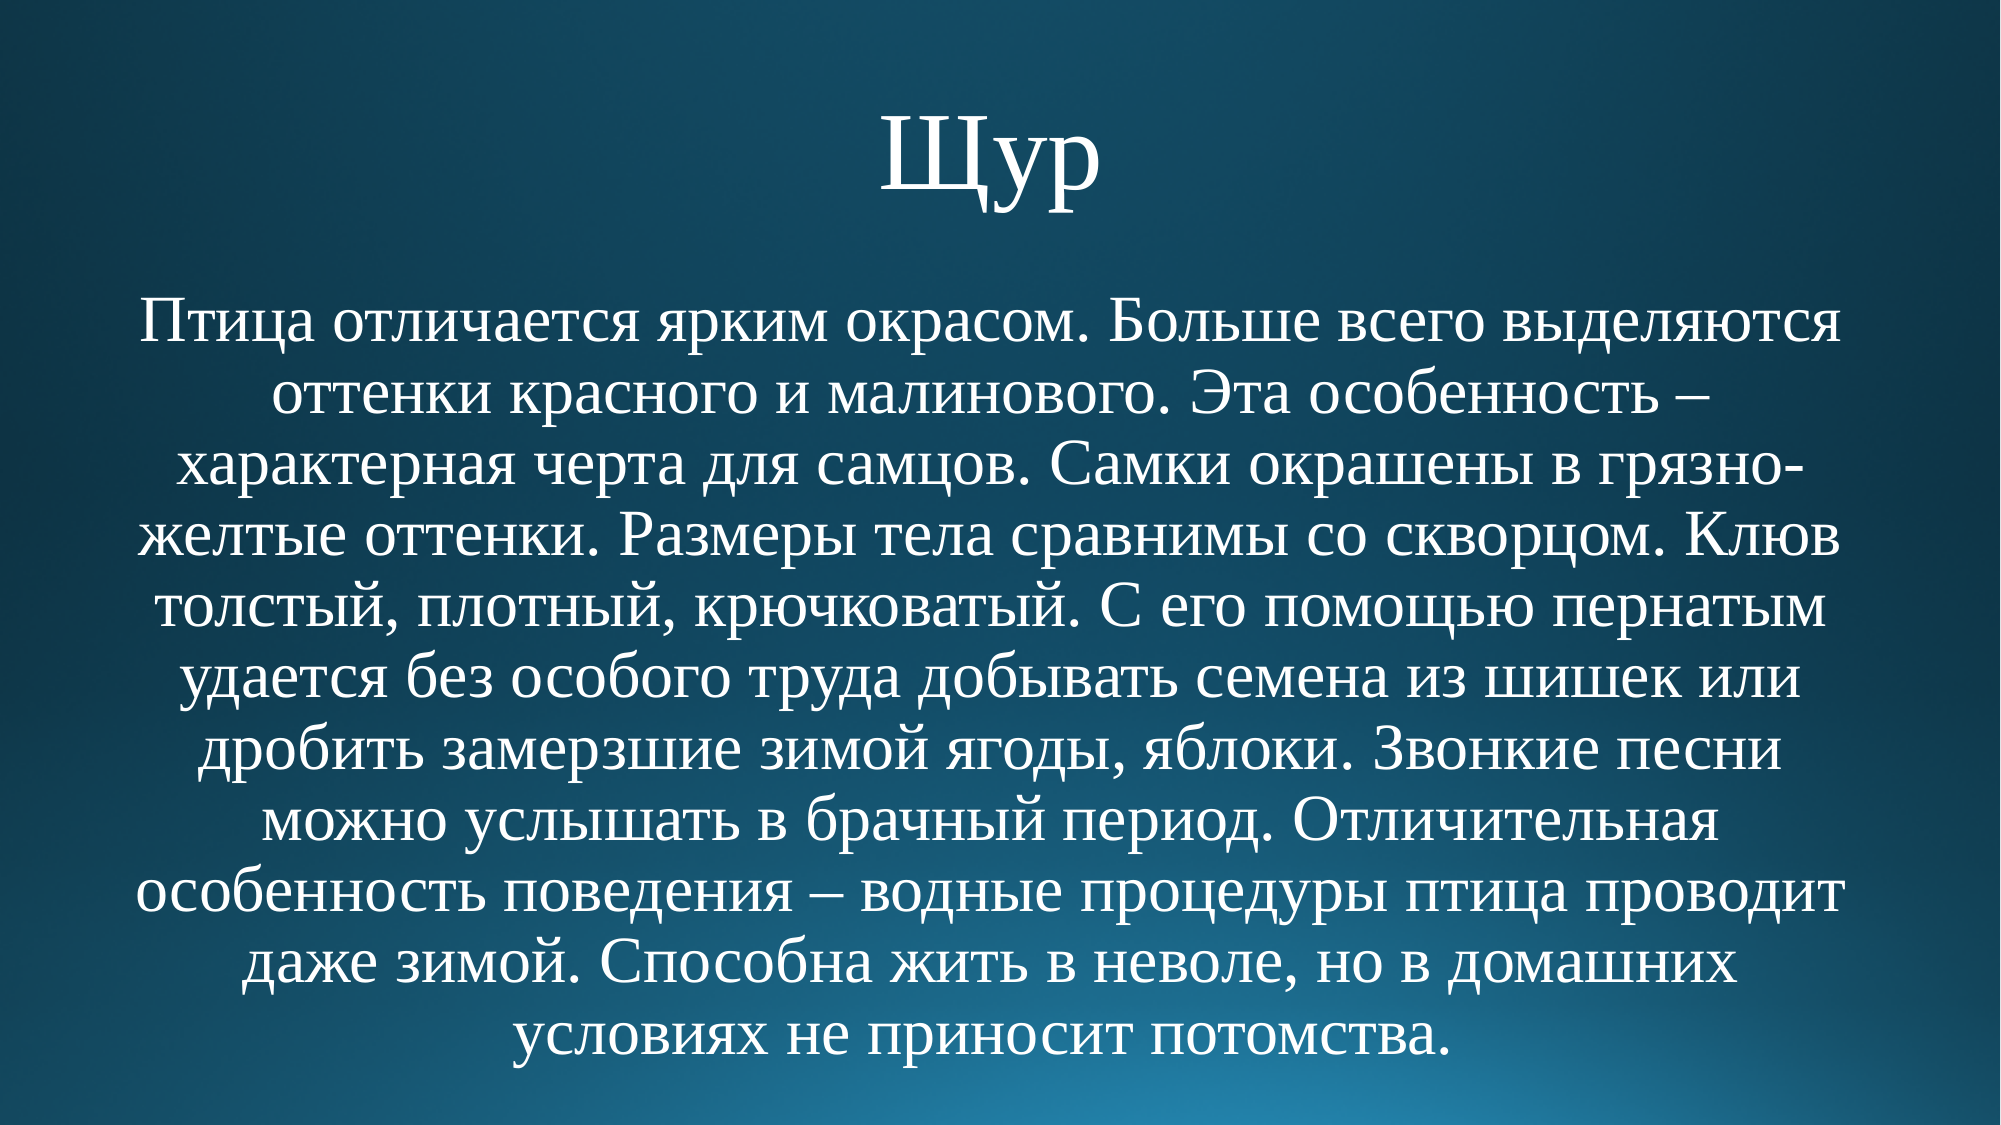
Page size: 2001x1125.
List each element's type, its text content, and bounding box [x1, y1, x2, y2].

title Щур Птица отличается ярким окрасом. Больше всего выделяются оттенки красного и малинового. Эта особенность – характерная черта для самцов. Самки окрашены в грязно-желтые оттенки. Размеры тела сравнимы со скворцом. Клюв толстый, плотный, крючковатый. С его помощью пернатым удается без особого труда добывать семена из шишек или дробить замерзшие зимой ягоды, яблоки. Звонкие песни можно услышать в брачный период. Отличительная особенность поведения – водные процедуры птица проводит даже зимой. Способна жить в неволе, но в домашних условиях не приносит потомства. [107, 81, 1875, 1080]
picture [0, 0, 2001, 1125]
